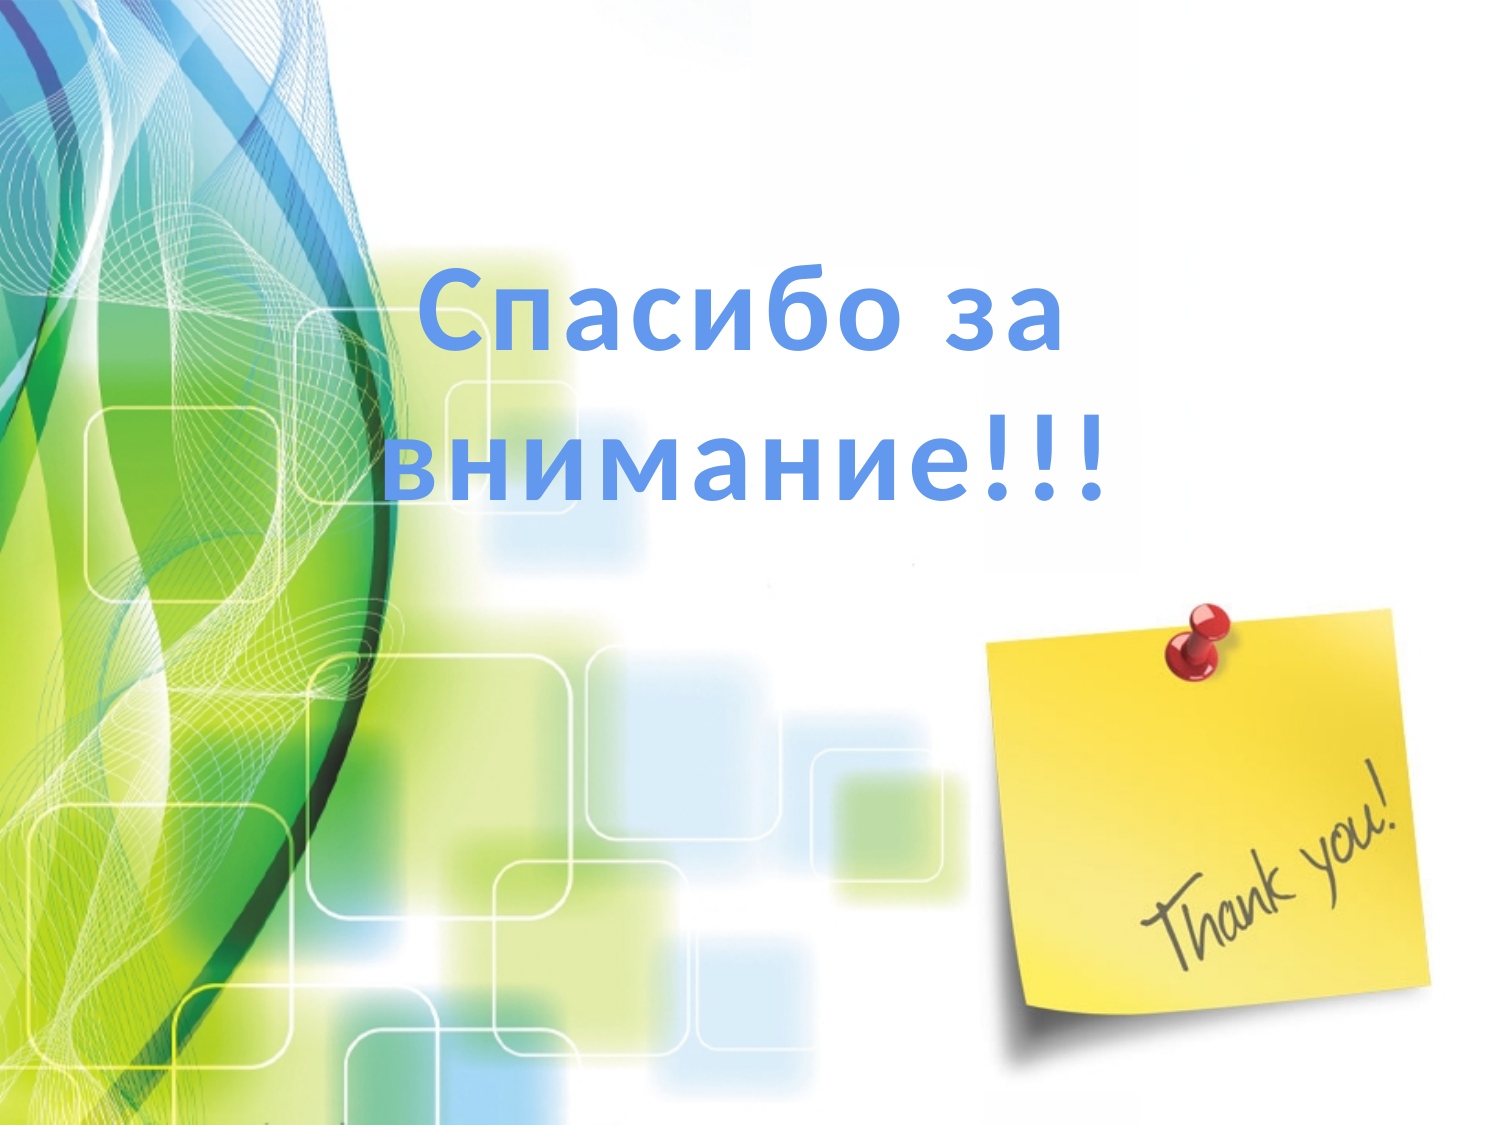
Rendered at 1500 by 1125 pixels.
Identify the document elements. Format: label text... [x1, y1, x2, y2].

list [972, 573, 1451, 1092]
title Спасибо за внимание!!! [70, 234, 1421, 516]
